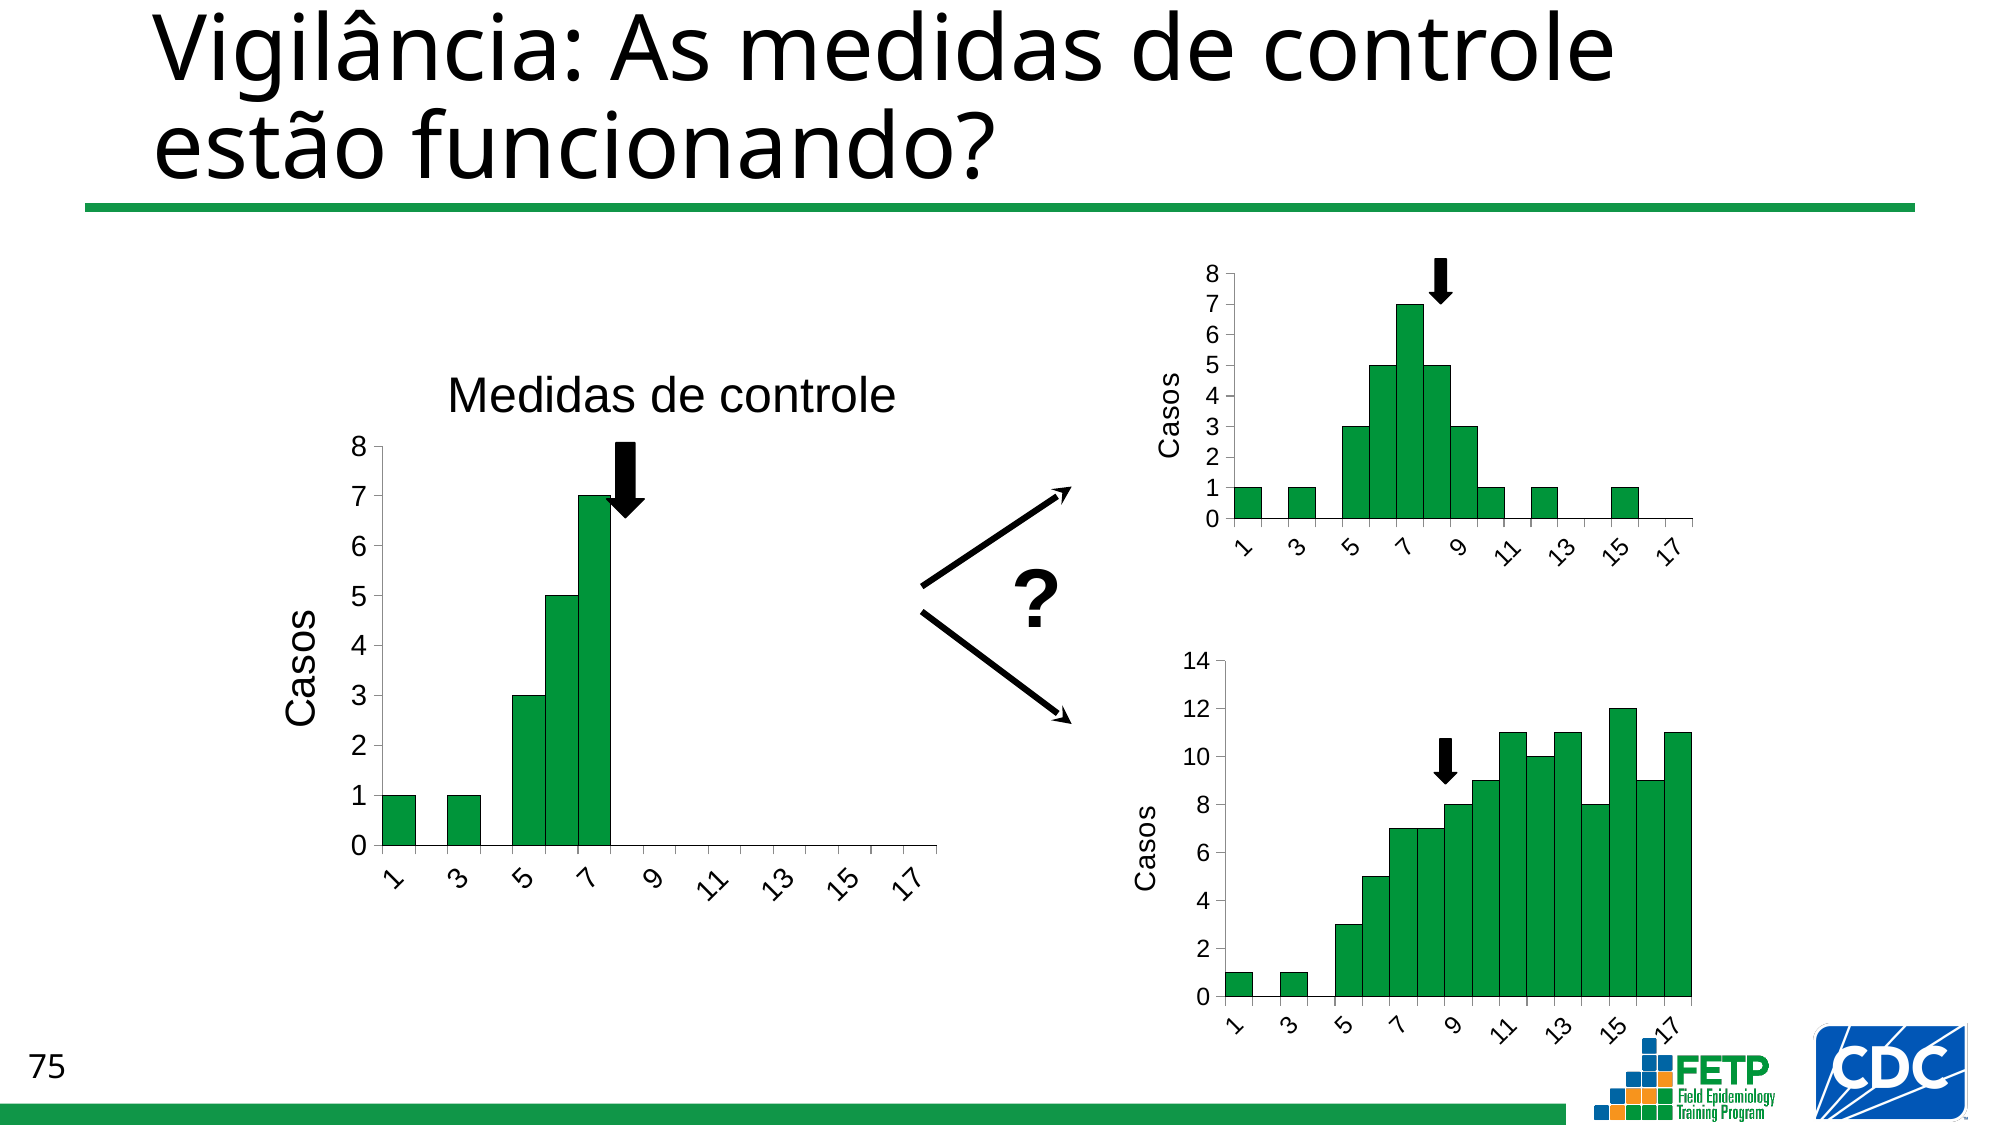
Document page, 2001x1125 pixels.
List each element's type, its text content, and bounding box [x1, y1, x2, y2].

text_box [1116, 253, 1705, 579]
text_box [921, 486, 1135, 724]
picture [1813, 1023, 1968, 1122]
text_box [1096, 636, 1705, 1054]
title Vigilância: As medidas de controle estão funcionando? [137, 0, 1863, 207]
picture [1594, 1038, 1775, 1122]
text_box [237, 355, 951, 918]
